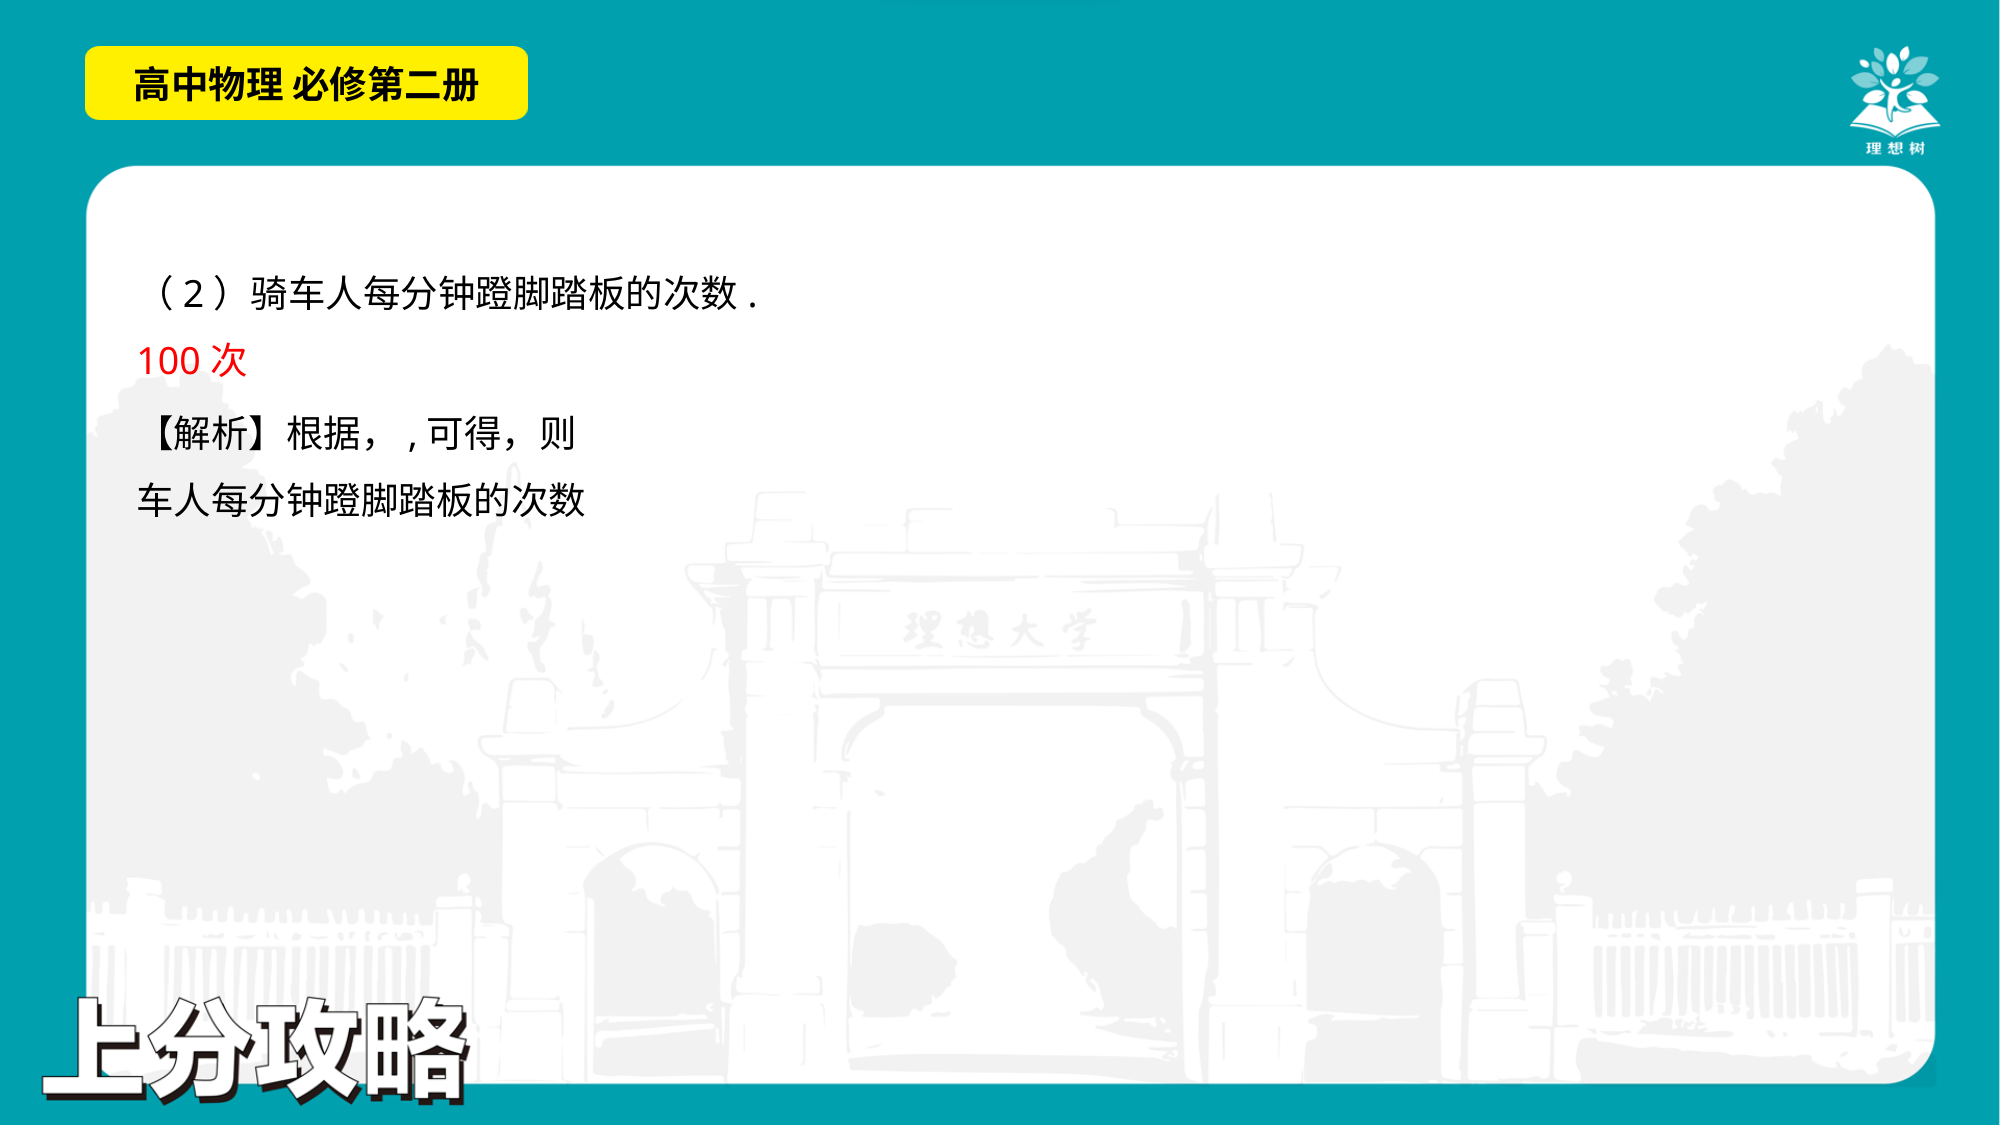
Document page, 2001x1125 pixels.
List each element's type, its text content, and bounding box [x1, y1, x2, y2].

text_box （2）骑车人每分钟蹬脚踏板的次数. [136, 248, 1865, 308]
text_box 100次 [136, 315, 1865, 375]
picture [0, 0, 2000, 1125]
